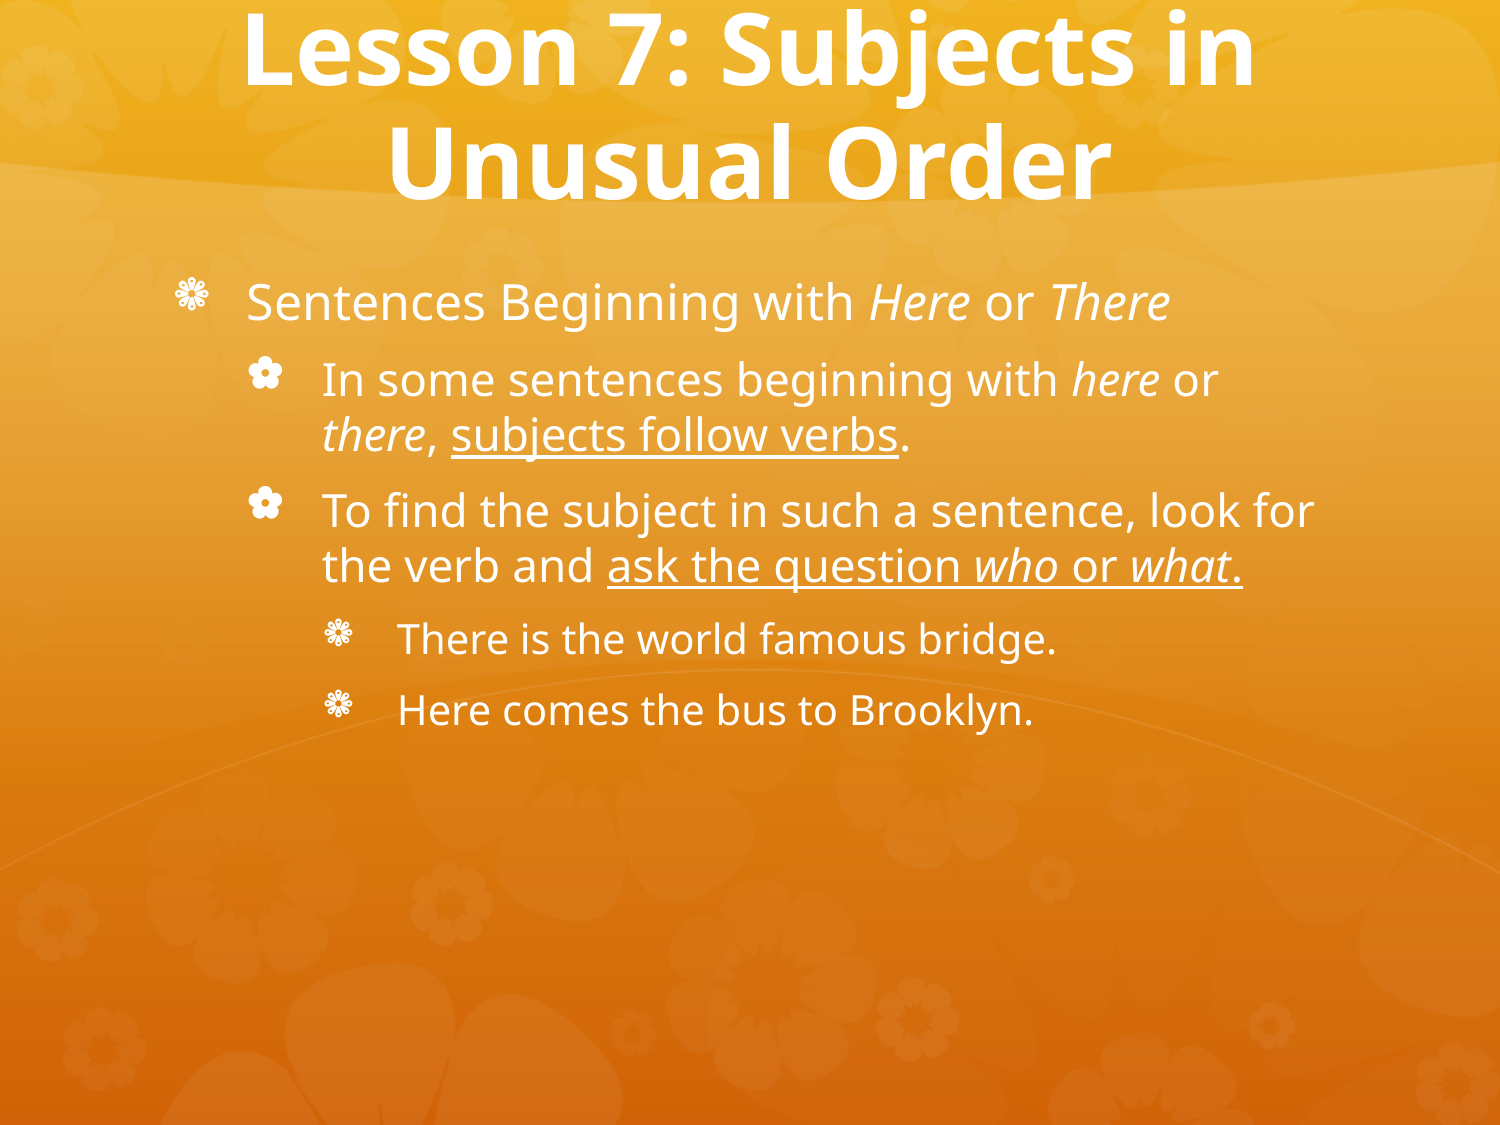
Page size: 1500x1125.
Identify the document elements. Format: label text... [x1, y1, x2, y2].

list Sentences Beginning with Here or There In some sentences beginning with here or there, subjects follow verbs. To find the subject in such a sentence, look for the verb and ask the question who or what. There is the world famous bridge. Here comes the bus to Brooklyn. [156, 262, 1344, 967]
picture [0, 0, 1500, 1125]
title Lesson 7: Subjects in Unusual Order [127, 14, 1372, 203]
